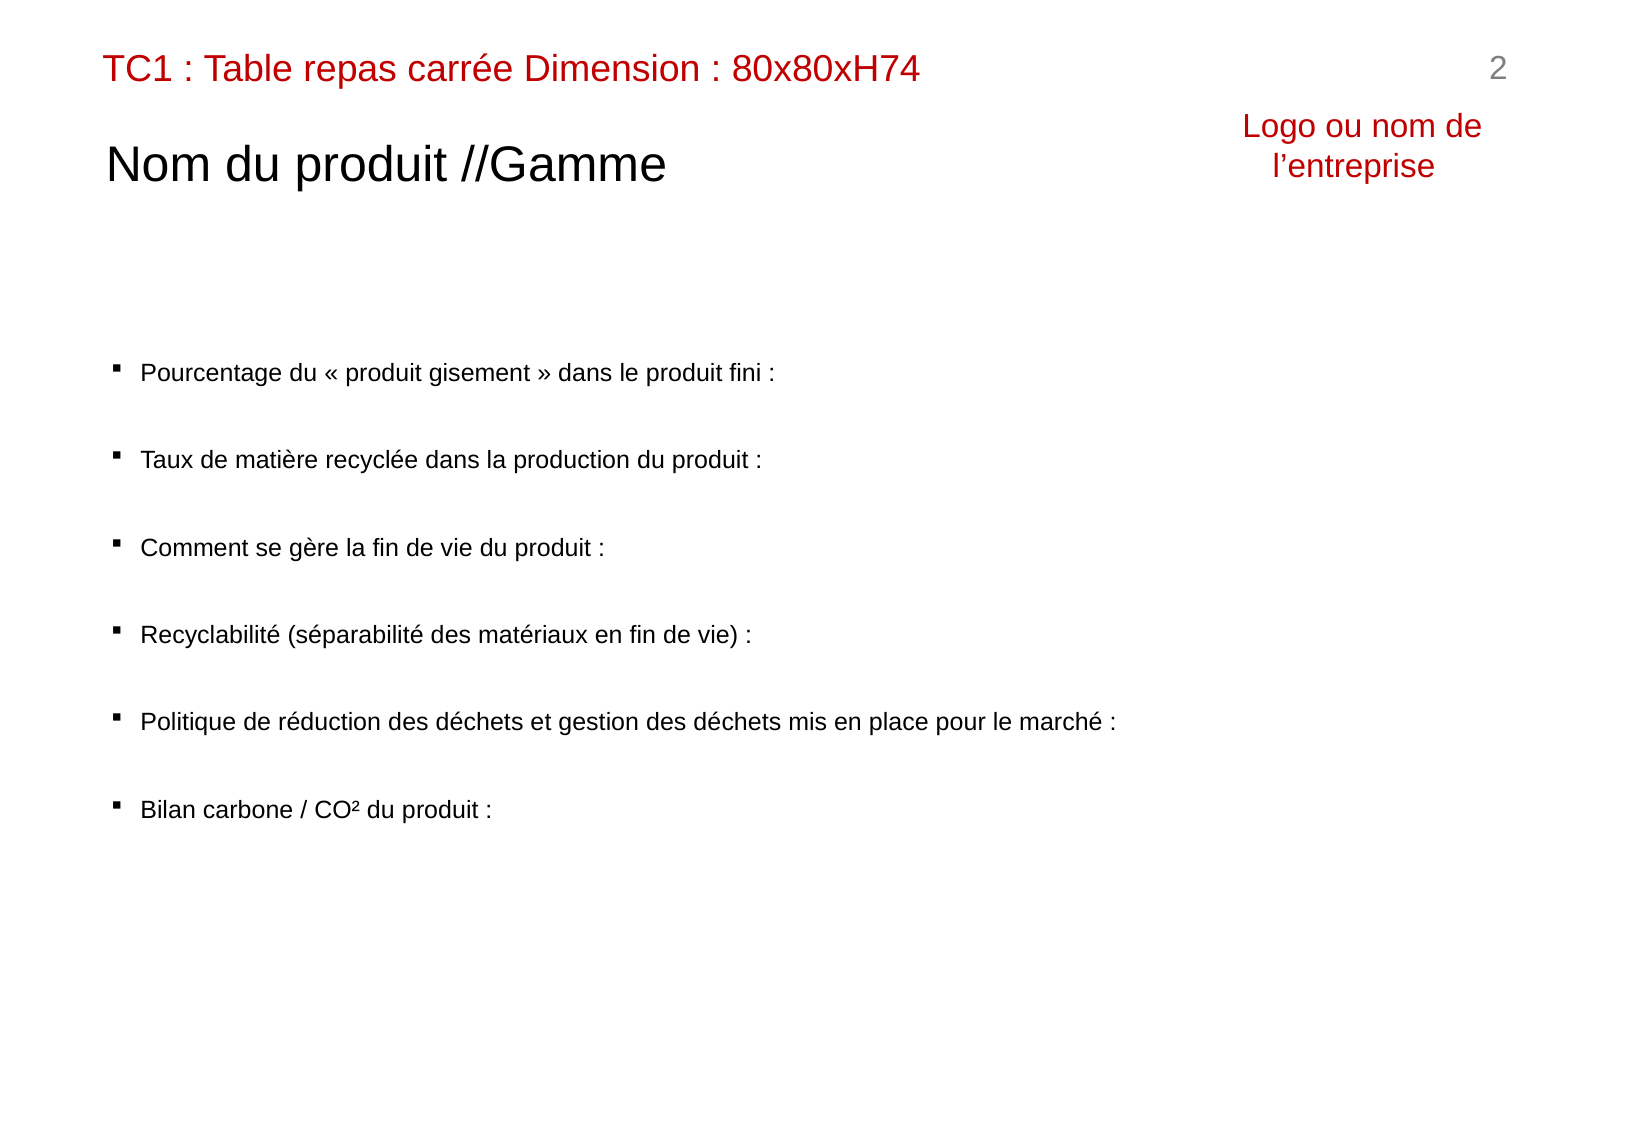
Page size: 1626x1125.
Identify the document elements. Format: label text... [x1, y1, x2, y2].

list Nom du produit //Gamme [91, 109, 1523, 215]
slide_number 2 [1426, 19, 1523, 91]
title TC1 : Table repas carrée Dimension : 80x80xH74 [102, 19, 1426, 109]
text_box Logo ou nom de l’entreprise [1141, 91, 1567, 197]
text_box Pourcentage du « produit gisement » dans le produit fini : Taux de matière recyclée dans la production du produit : Comment se gère la fin de vie du produit : Recyclabilité (séparabilité des matériaux en fin de vie) : Politique de réduction des déchets et gestion des déchets mis en place pour le marché : Bilan carbone / CO² du produit : [81, 304, 1333, 1067]
